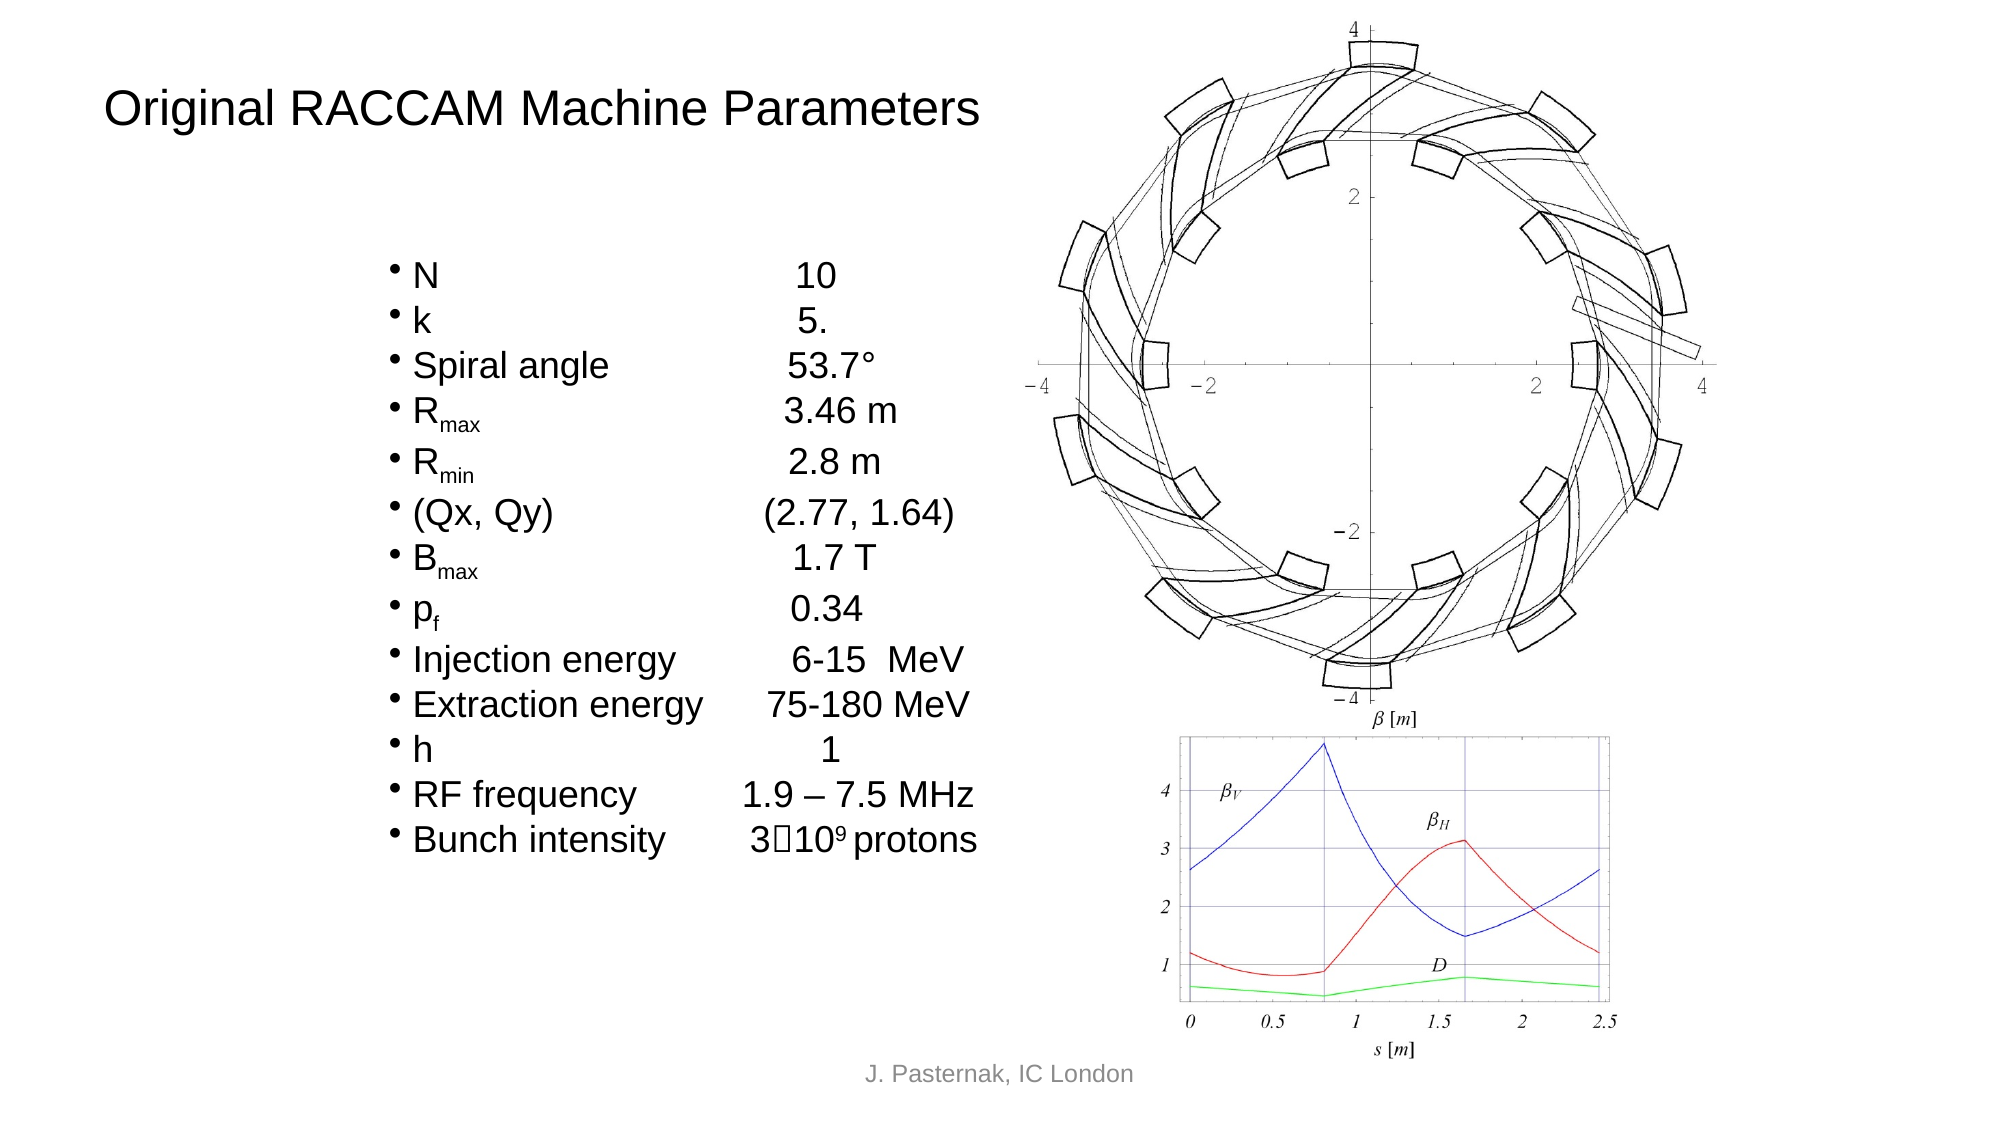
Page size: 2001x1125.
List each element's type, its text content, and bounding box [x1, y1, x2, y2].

text_box Original RACCAM Machine Parameters [88, 68, 996, 144]
footer J. Pasternak, IC London [662, 1042, 1338, 1103]
text_box N 10 k 5. Spiral angle 53.7° Rmax 3.46 m Rmin 2.8 m (Qx, Qy) (2.77, 1.64) Bmax 1.7 T pf 0.34 Injection energy 6-15 MeV Extraction energy 75-180 MeV h 1 RF frequency 1.9 – 7.5 MHz Bunch intensity 3109 protons [374, 243, 993, 868]
picture [993, 18, 1750, 1062]
